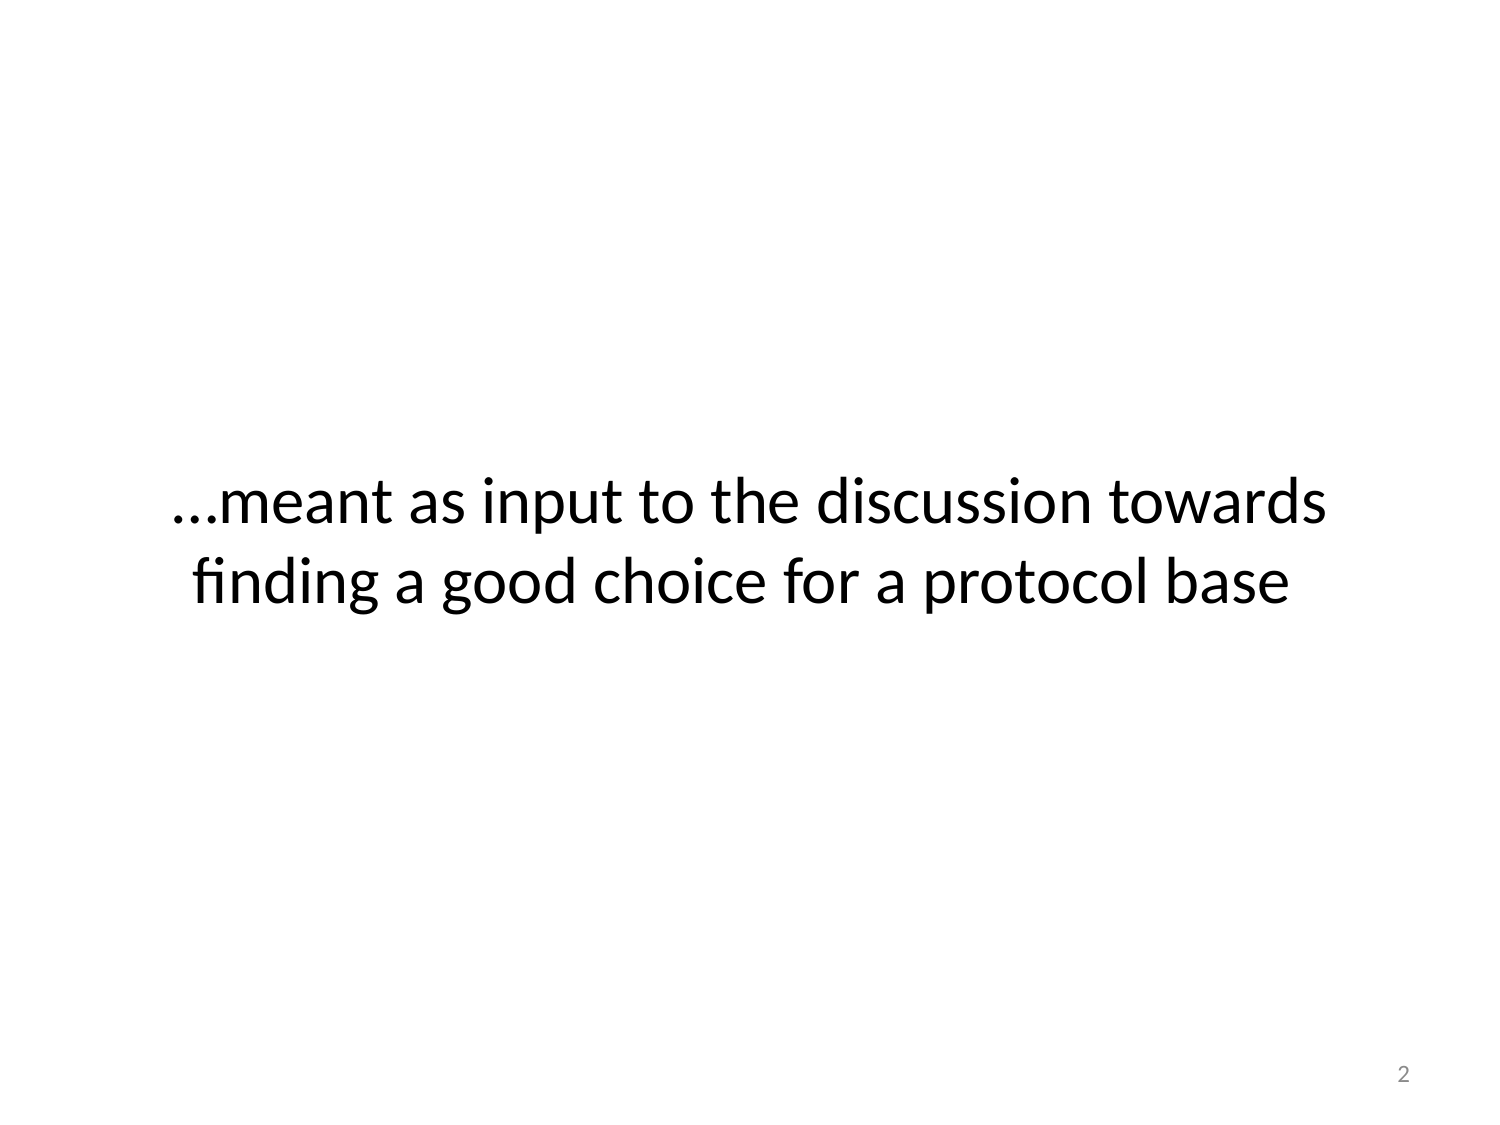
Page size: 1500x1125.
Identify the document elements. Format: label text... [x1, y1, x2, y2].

slide_number 2 [1074, 1042, 1425, 1103]
list …meant as input to the discussion towards finding a good choice for a protocol base [75, 262, 1425, 1005]
